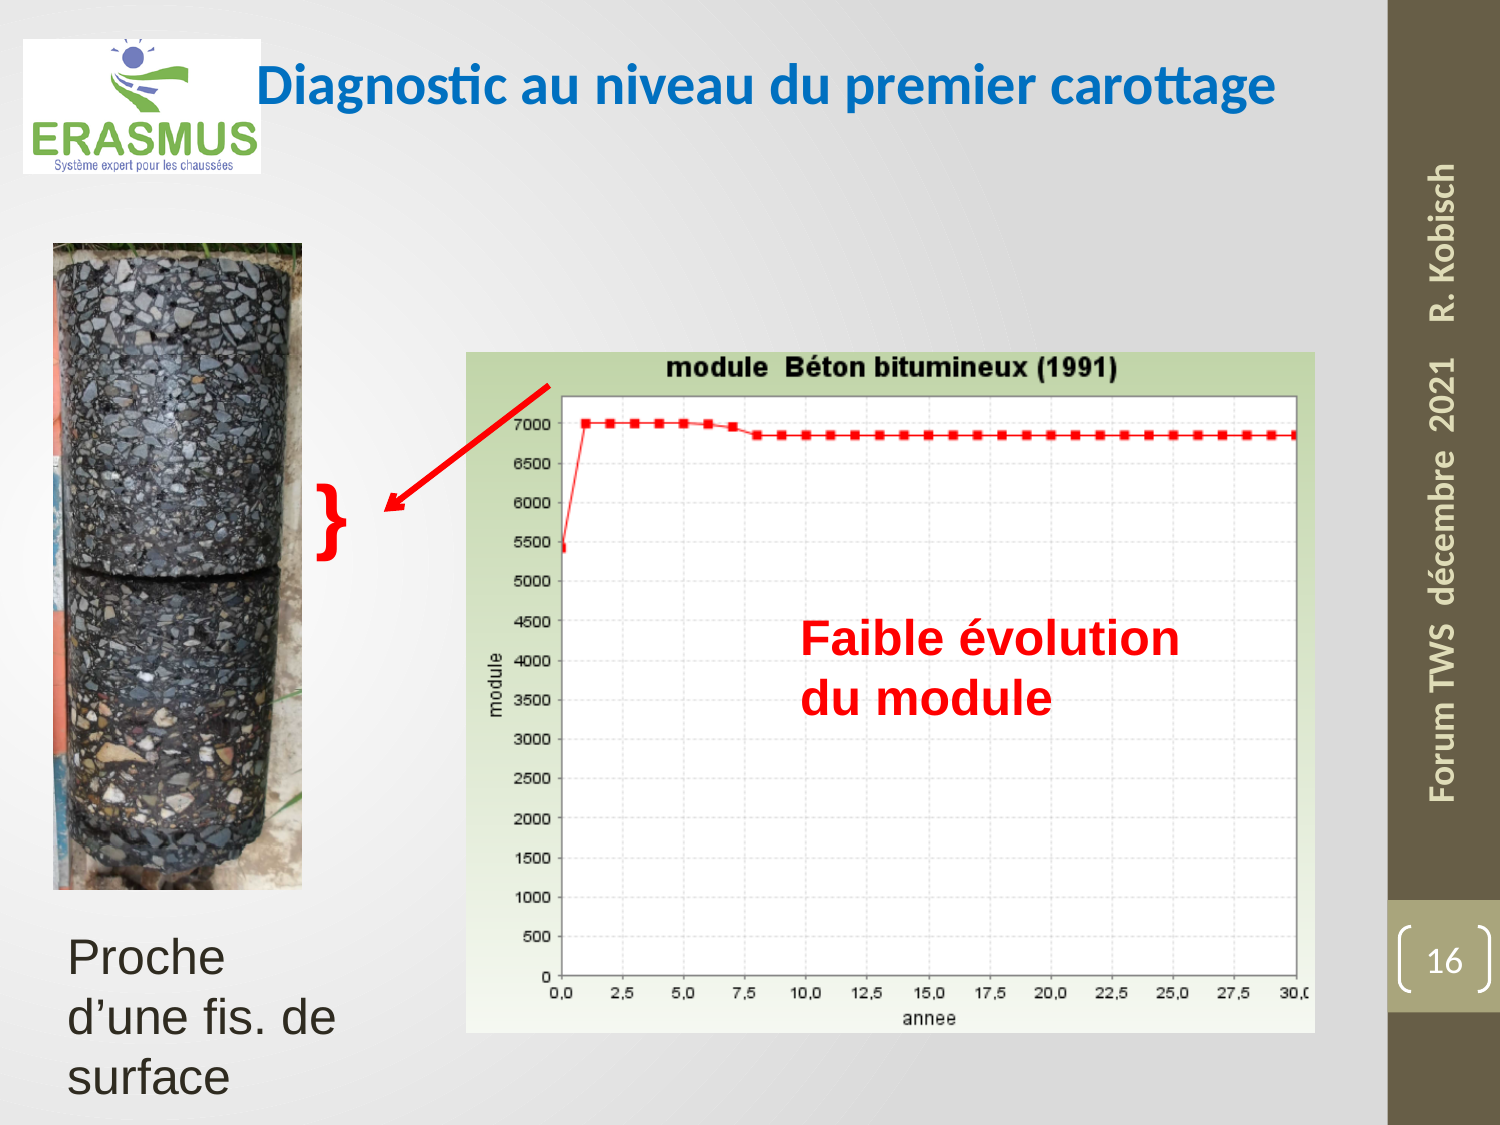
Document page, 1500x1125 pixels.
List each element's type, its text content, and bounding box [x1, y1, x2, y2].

picture [465, 352, 1316, 1033]
text_box } [313, 453, 360, 569]
text_box Diagnostic au niveau du premier carottage [272, 39, 1400, 125]
footer Forum TWS décembre 2021 R. Kobisch [1408, 78, 1469, 889]
slide_number 16 [1397, 924, 1492, 994]
picture [23, 38, 262, 175]
text_box Proche d’une fis. de surface [53, 916, 360, 1112]
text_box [383, 384, 550, 513]
picture [52, 243, 302, 891]
